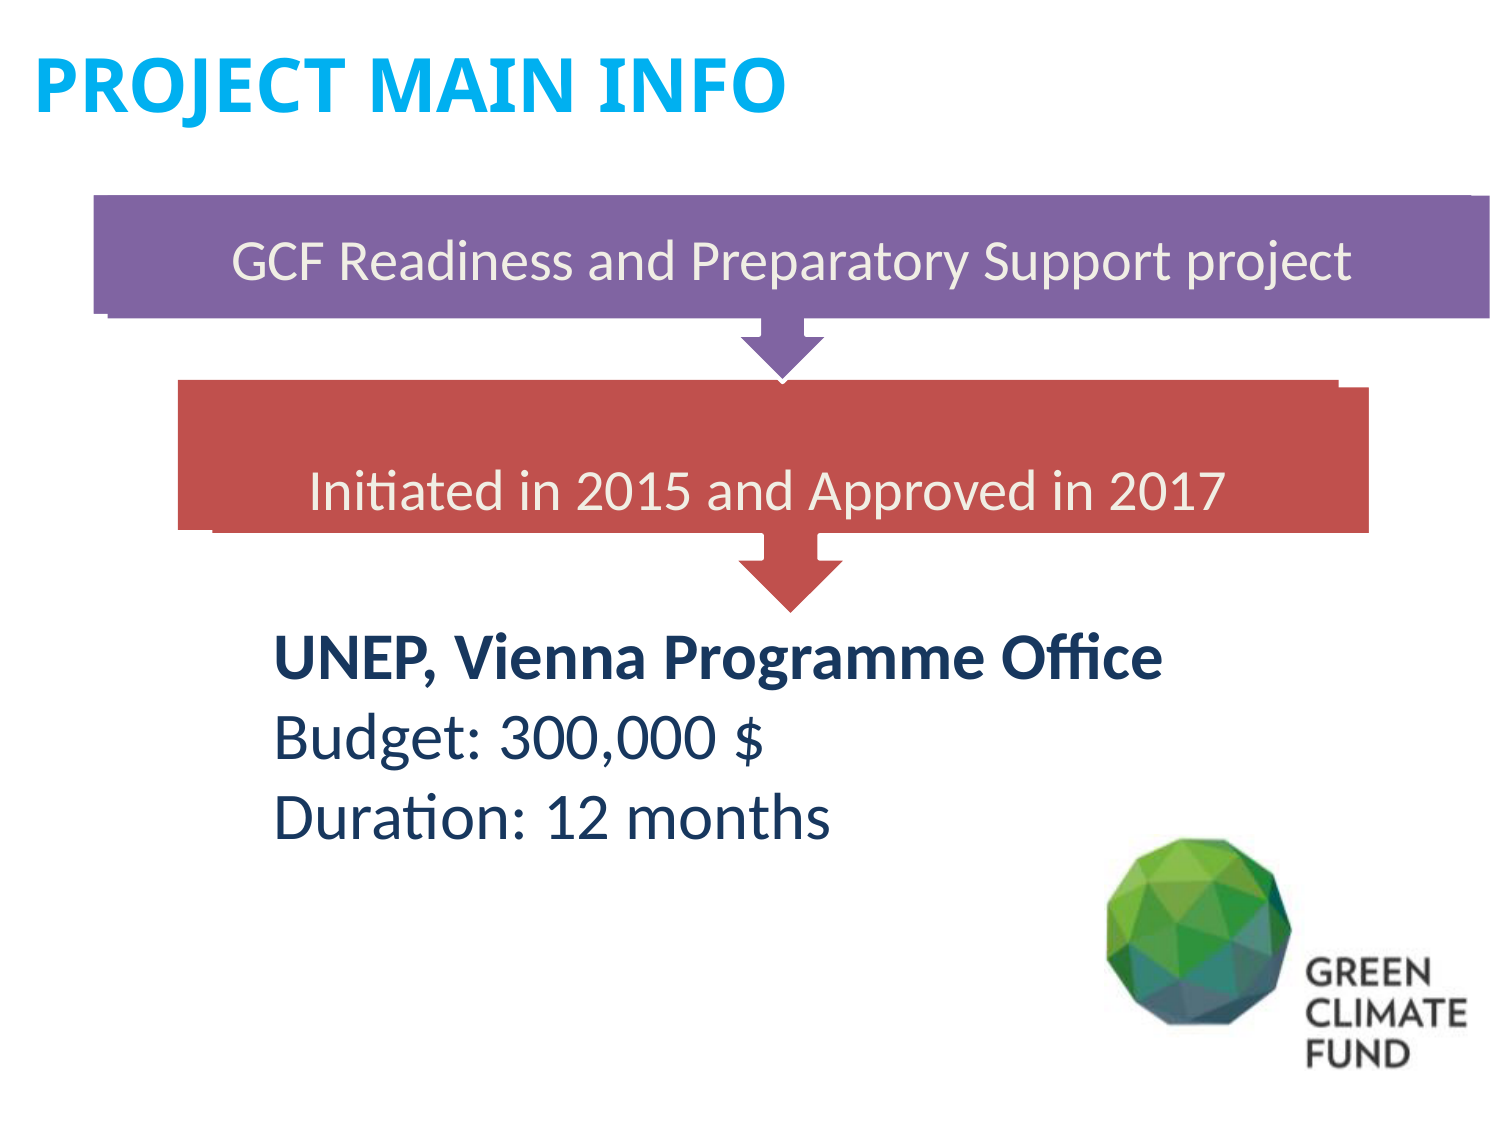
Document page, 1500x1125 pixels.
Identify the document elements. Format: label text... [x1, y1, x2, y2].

picture [1104, 833, 1471, 1071]
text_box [177, 390, 1372, 617]
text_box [91, 192, 1490, 383]
text_box UNEP, Vienna Programme Office Budget: 300,000 $ Duration: 12 months [258, 626, 1219, 941]
title PROJECT MAIN INFO [17, 16, 1332, 148]
